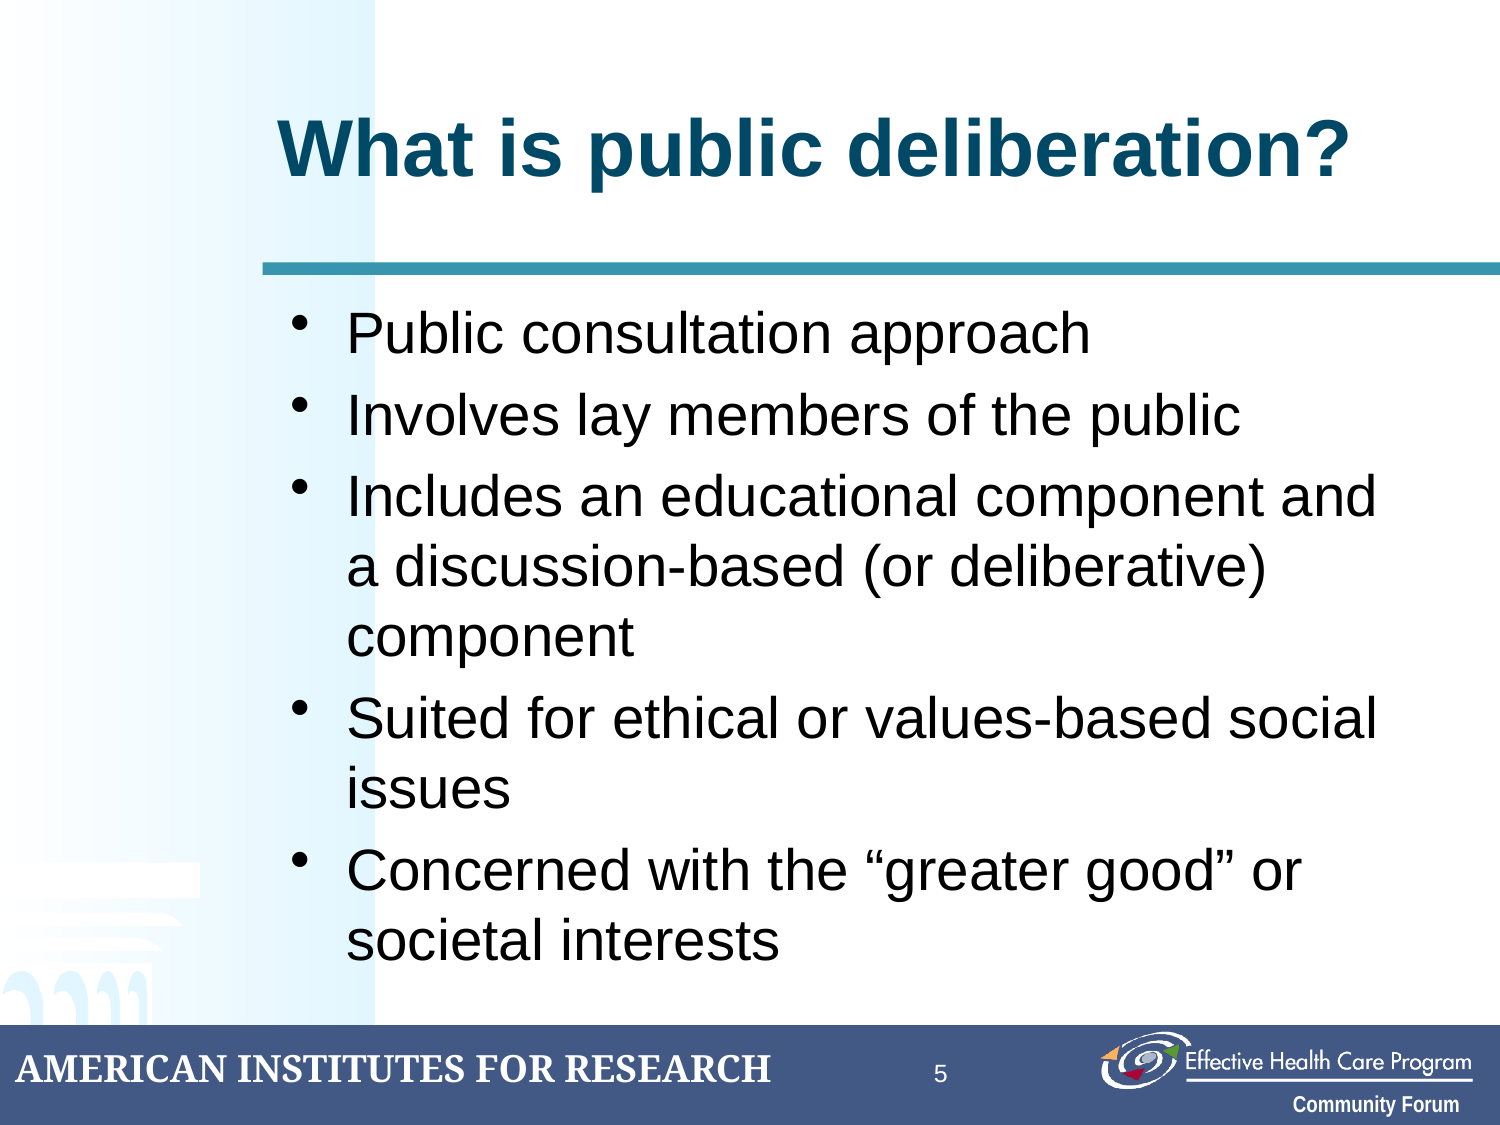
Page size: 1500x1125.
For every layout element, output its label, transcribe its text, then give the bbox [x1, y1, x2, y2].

title What is public deliberation? [262, 49, 1475, 238]
picture [1100, 1031, 1473, 1089]
list Public consultation approach Involves lay members of the public Includes an educational component and a discussion-based (or deliberative) component Suited for ethical or values-based social issues Concerned with the “greater good” or societal interests [274, 287, 1401, 1026]
